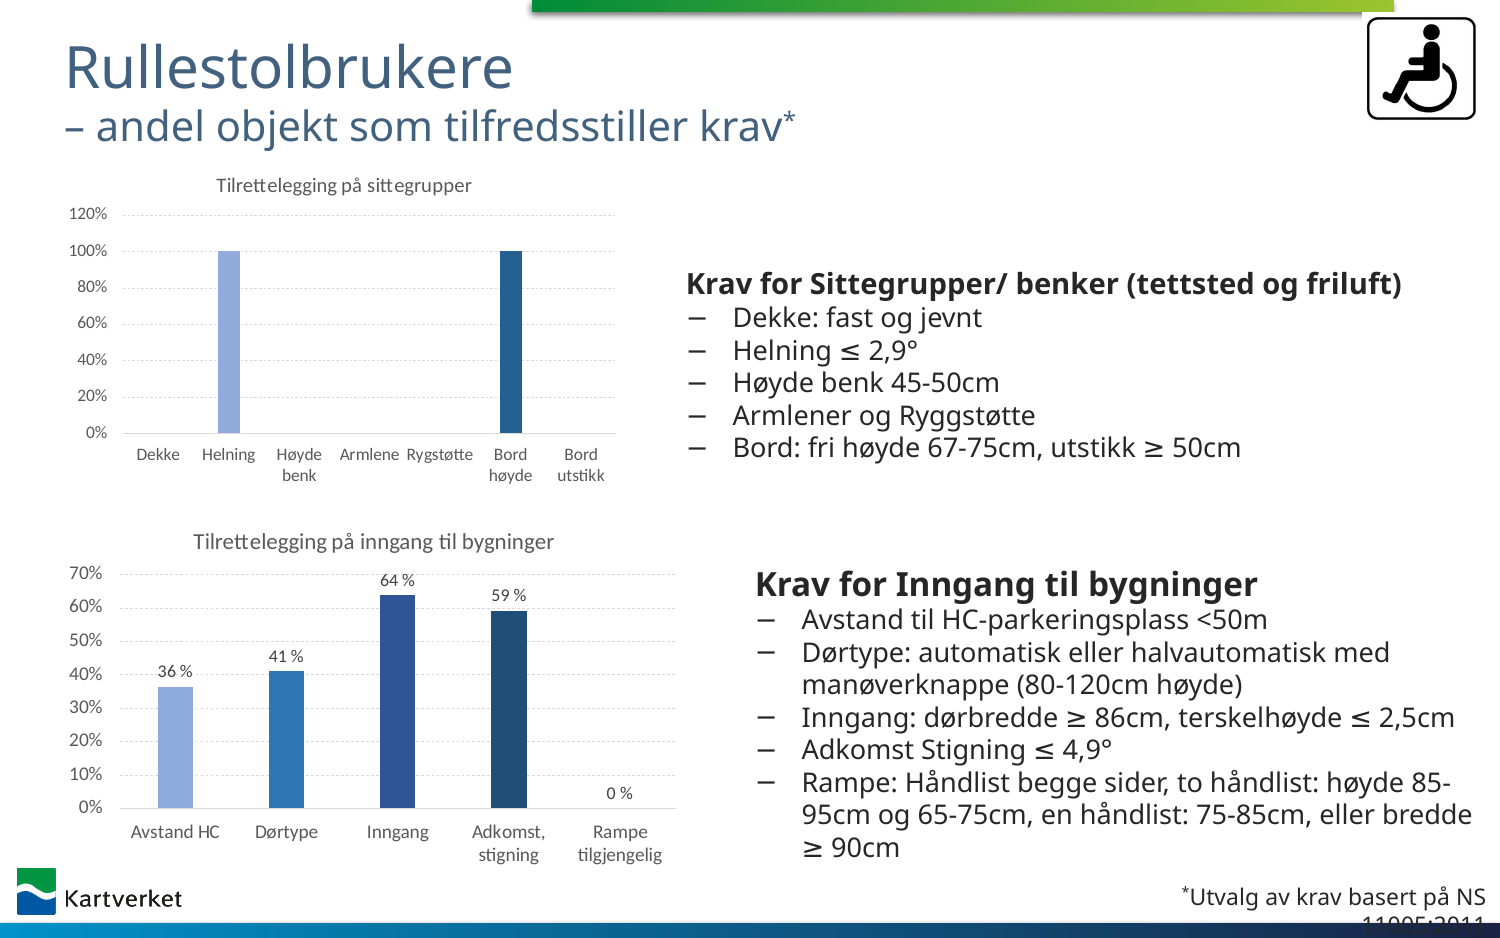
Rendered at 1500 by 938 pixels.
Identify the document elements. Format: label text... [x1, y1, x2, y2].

text_box Rullestolbrukere – andel objekt som tilfredsstiller krav* [49, 25, 1431, 158]
picture [1362, 12, 1481, 126]
text_box *Utvalg av krav basert på NS 11005:2011 [1068, 873, 1500, 938]
picture [62, 520, 687, 874]
text_box Krav for Sittegrupper/ benker (tettsted og friluft) Dekke: fast og jevnt Helning ≤ 2,9° Høyde benk 45-50cm Armlener og Ryggstøtte Bord: fri høyde 67-75cm, utstikk ≥ 50cm [670, 258, 1418, 471]
text_box Krav for Inngang til bygninger Avstand til HC-parkeringsplass <50m Dørtype: automatisk eller halvautomatisk med manøverknappe (80-120cm høyde) Inngang: dørbredde ≥ 86cm, terskelhøyde ≤ 2,5cm Adkomst Stigning ≤ 4,9° Rampe: Håndlist begge sider, to håndlist: høyde 85-95cm og 65-75cm, en håndlist: 75-85cm, eller bredde ≥ 90cm [740, 555, 1491, 870]
picture [62, 166, 626, 492]
